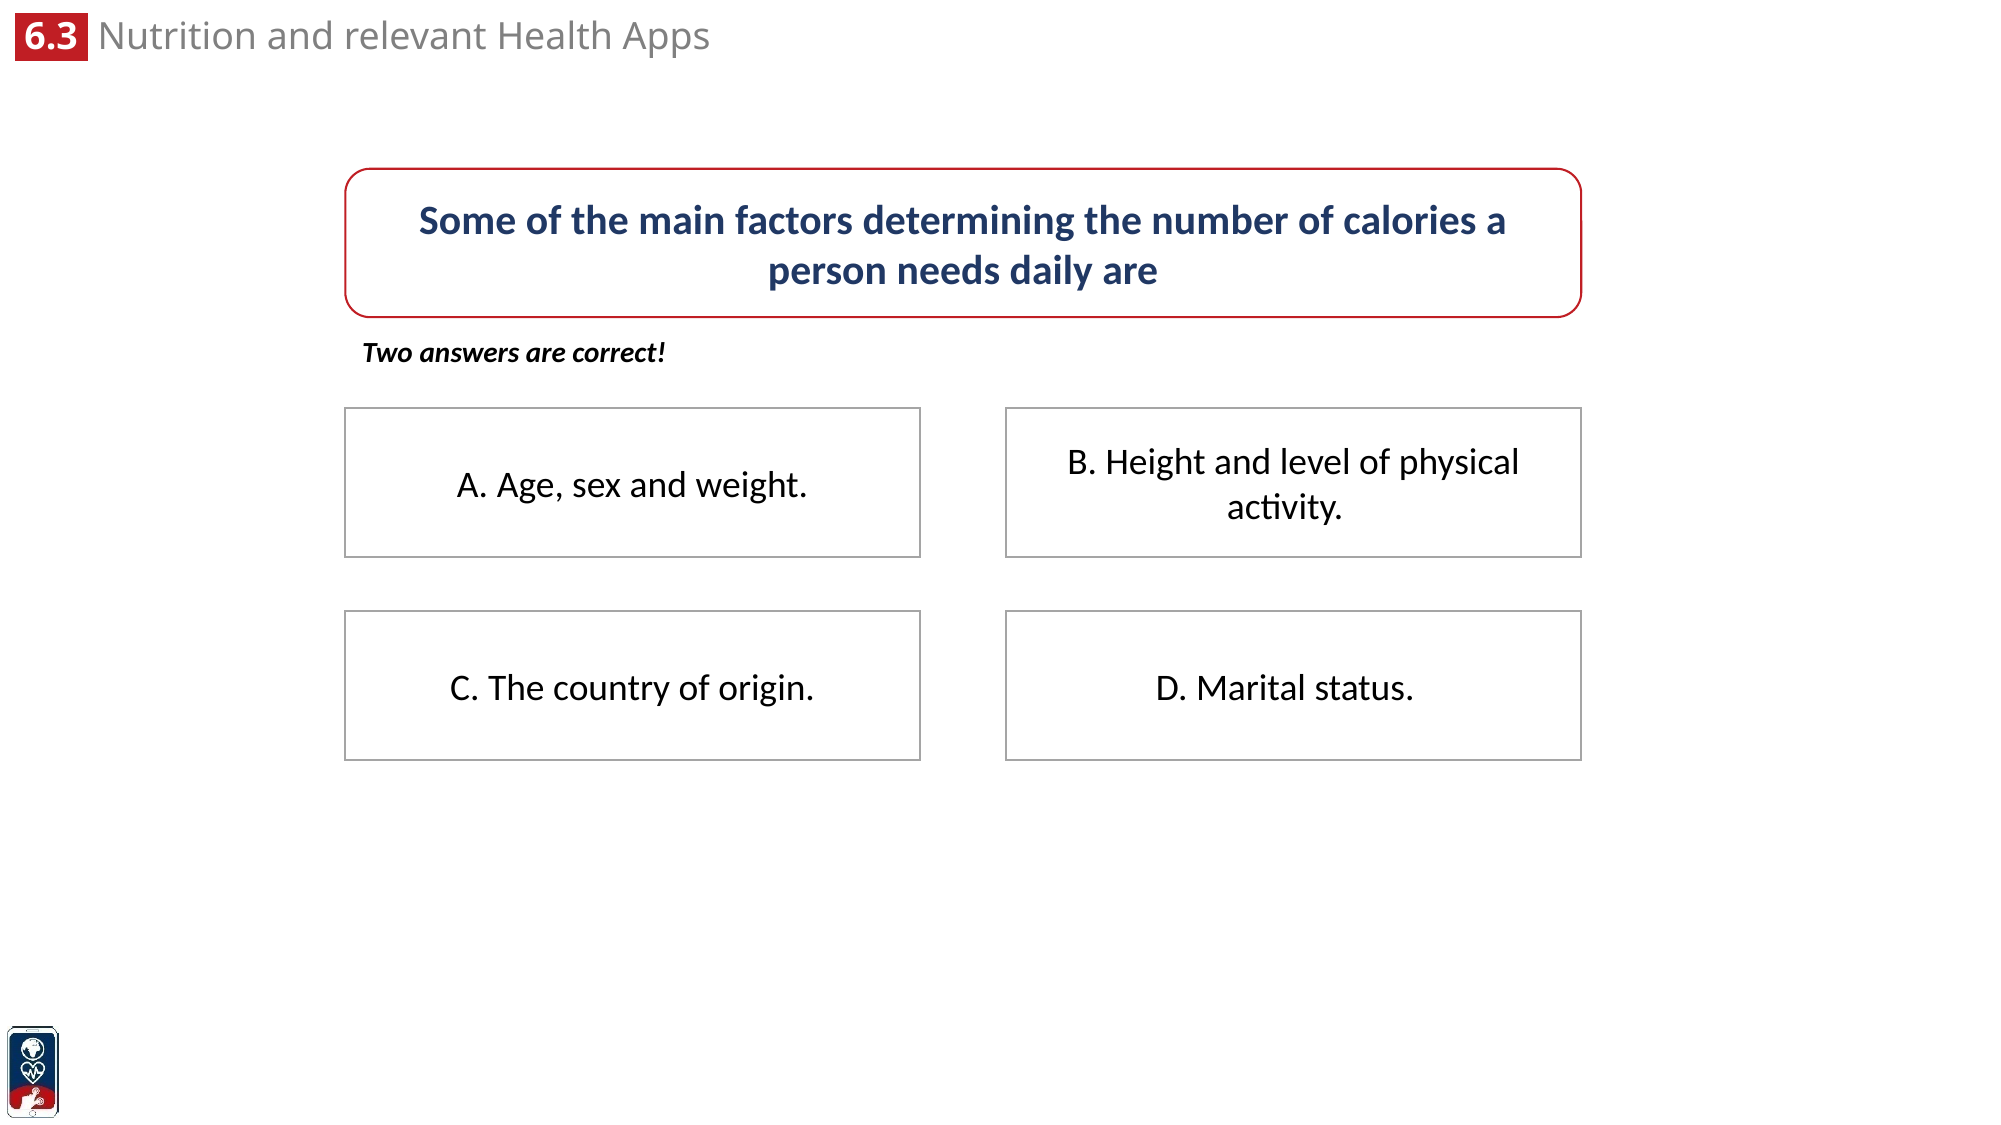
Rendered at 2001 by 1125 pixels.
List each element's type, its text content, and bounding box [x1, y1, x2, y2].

text_box A. Age, sex and weight. [344, 407, 921, 558]
text_box D. Marital status. [1005, 610, 1582, 761]
text_box C. The country of origin. [344, 610, 921, 761]
text_box B. Height and level of physical activity. [1005, 407, 1582, 558]
text_box Two answers are correct! [347, 325, 682, 376]
text_box Some of the main factors determining the number of calories a person needs daily are [344, 167, 1583, 319]
picture [7, 1026, 59, 1118]
